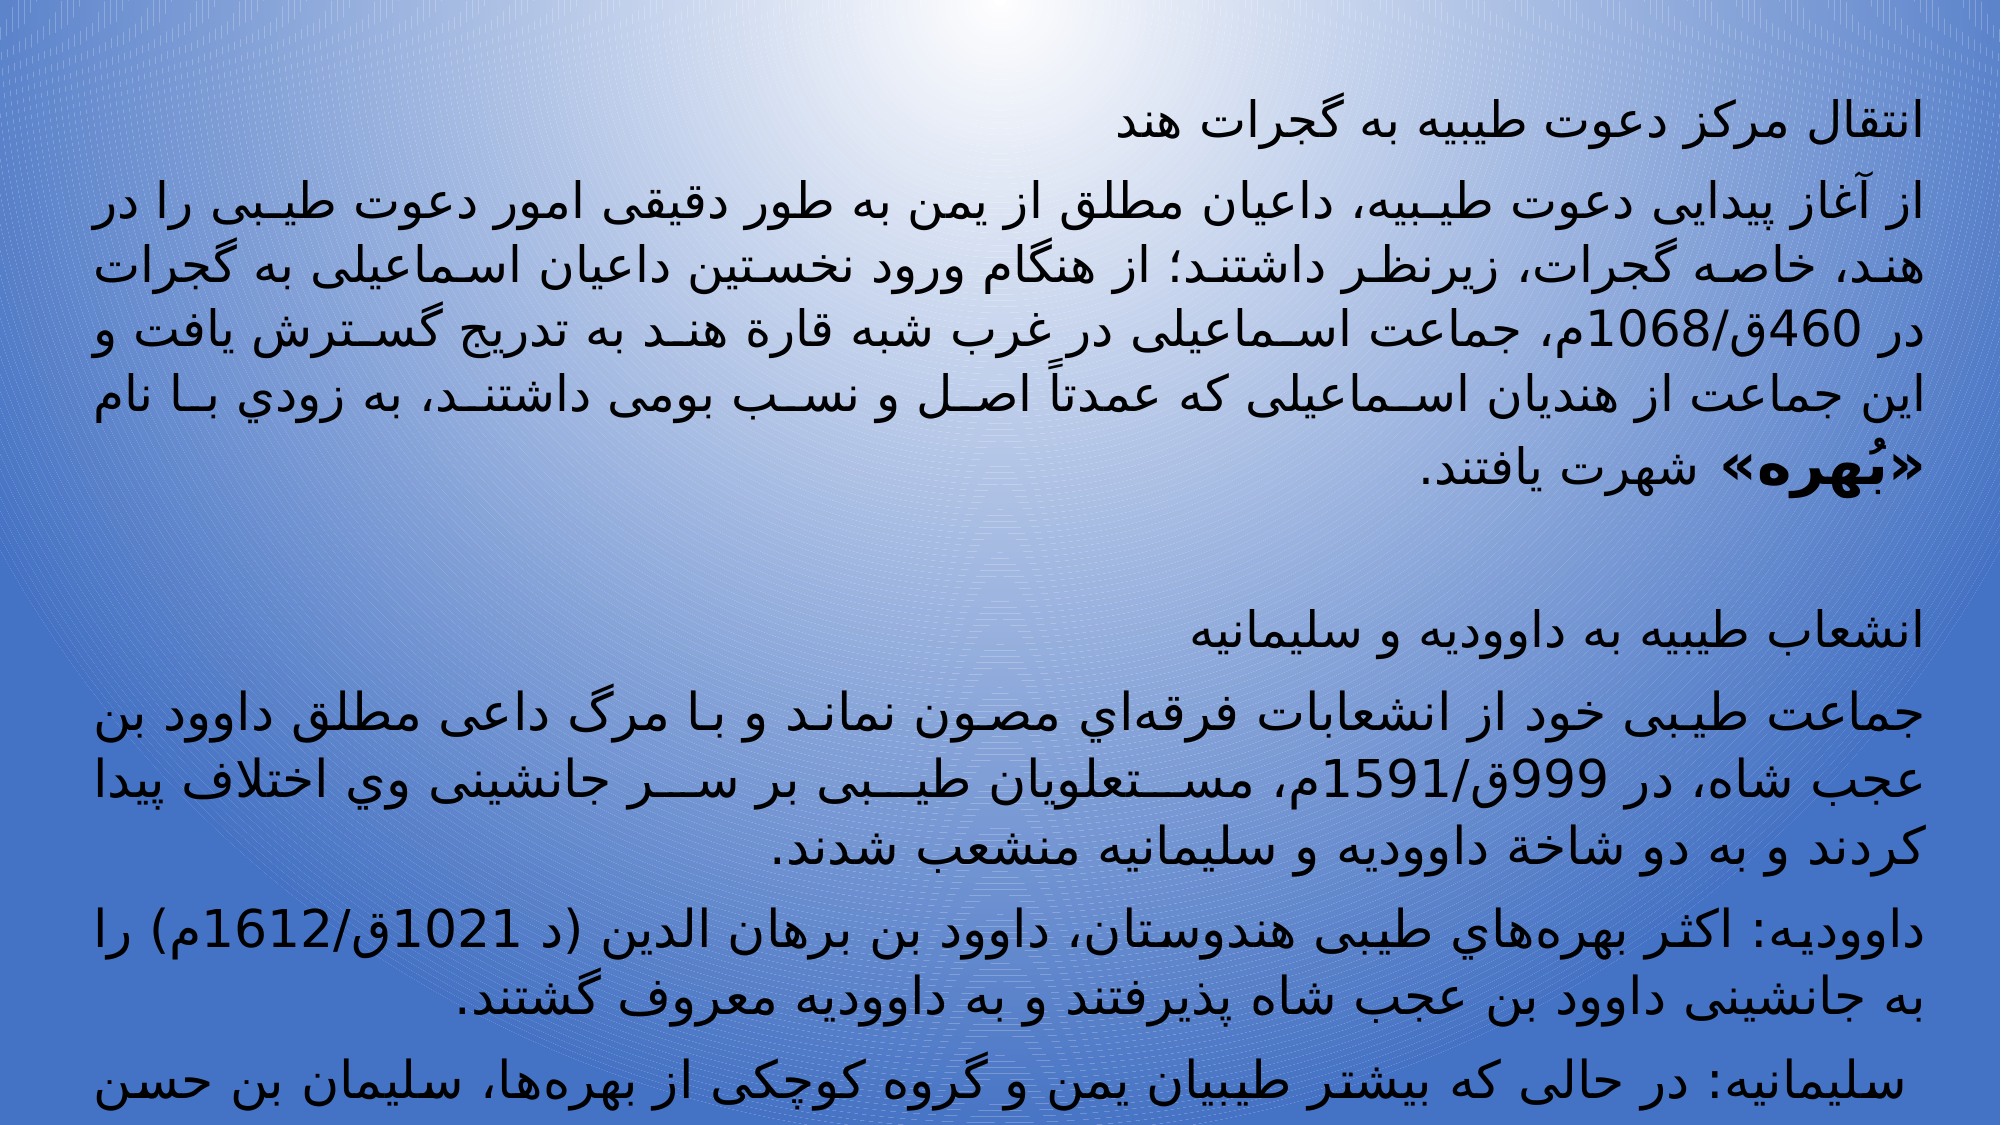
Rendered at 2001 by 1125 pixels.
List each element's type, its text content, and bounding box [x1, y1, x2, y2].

text_box انتقال مرکز دعوت طیبیه به گجرات هند از آغاز پيدايى‌ دعوت‌ طيبيه‌، داعيان‌ مطلق‌ از يمن‌ به‌ طور دقيقى‌ امور دعوت‌ طيبى‌ را در هند، خاصه‌ گجرات‌، زيرنظر داشتند؛ از هنگام‌ ورود نخستين‌ داعيان‌ اسماعيلى‌ به‌ گجرات‌ در 460ق‌/1068م‌، جماعت‌ اسماعيلى‌ در غرب‌ شبه‌ قارة هند به‌ تدريج‌ گسترش‌ يافت‌ و اين‌ جماعت‌ از هنديان‌ اسماعيلى‌ كه‌ عمدتاً اصل‌ و نسب‌ بومى‌ داشتند، به‌ زودي‌ با نام‌ «بُهره‌» شهرت‌ يافتند. انشعاب طیبیه به داوودیه و سلیمانیه جماعت‌ طيبى‌ خود از انشعابات‌ فرقه‌اي‌ مصون‌ نماند و با مرگ‌ داعى‌ مطلق‌ داوود بن‌ عجب‌ شاه‌، در 999ق‌/1591م‌، مستعلويان‌ طيبى‌ بر سر جانشينى‌ وي‌ اختلاف‌ پيدا كردند و به‌ دو شاخة داووديه‌ و سليمانيه‌ منشعب‌ شدند. داوودیه: اكثر بهره‌هاي‌ طيبى‌ هندوستان‌، داوود بن‌ برهان‌ الدين‌ (د 1021ق‌/1612م‌) را به‌ جانشينى‌ داوود بن‌ عجب‌ شاه‌ پذيرفتند و به‌ داووديه‌ معروف‌ گشتند. سلیمانیه: در حالى‌ كه‌ بيشتر طيبيان‌ يمن‌ و گروه‌ كوچكى‌ از بهره‌ها، سليمان‌ بن‌ حسن‌ هندي‌ (د 1005ق‌/1597م‌) را به‌ عنوان‌ بيست‌ و هفتمين‌ داعى‌ مطلق‌ خود شناختند و به‌ سليمانيه‌ مشهور شدند. [78, 76, 1941, 1125]
